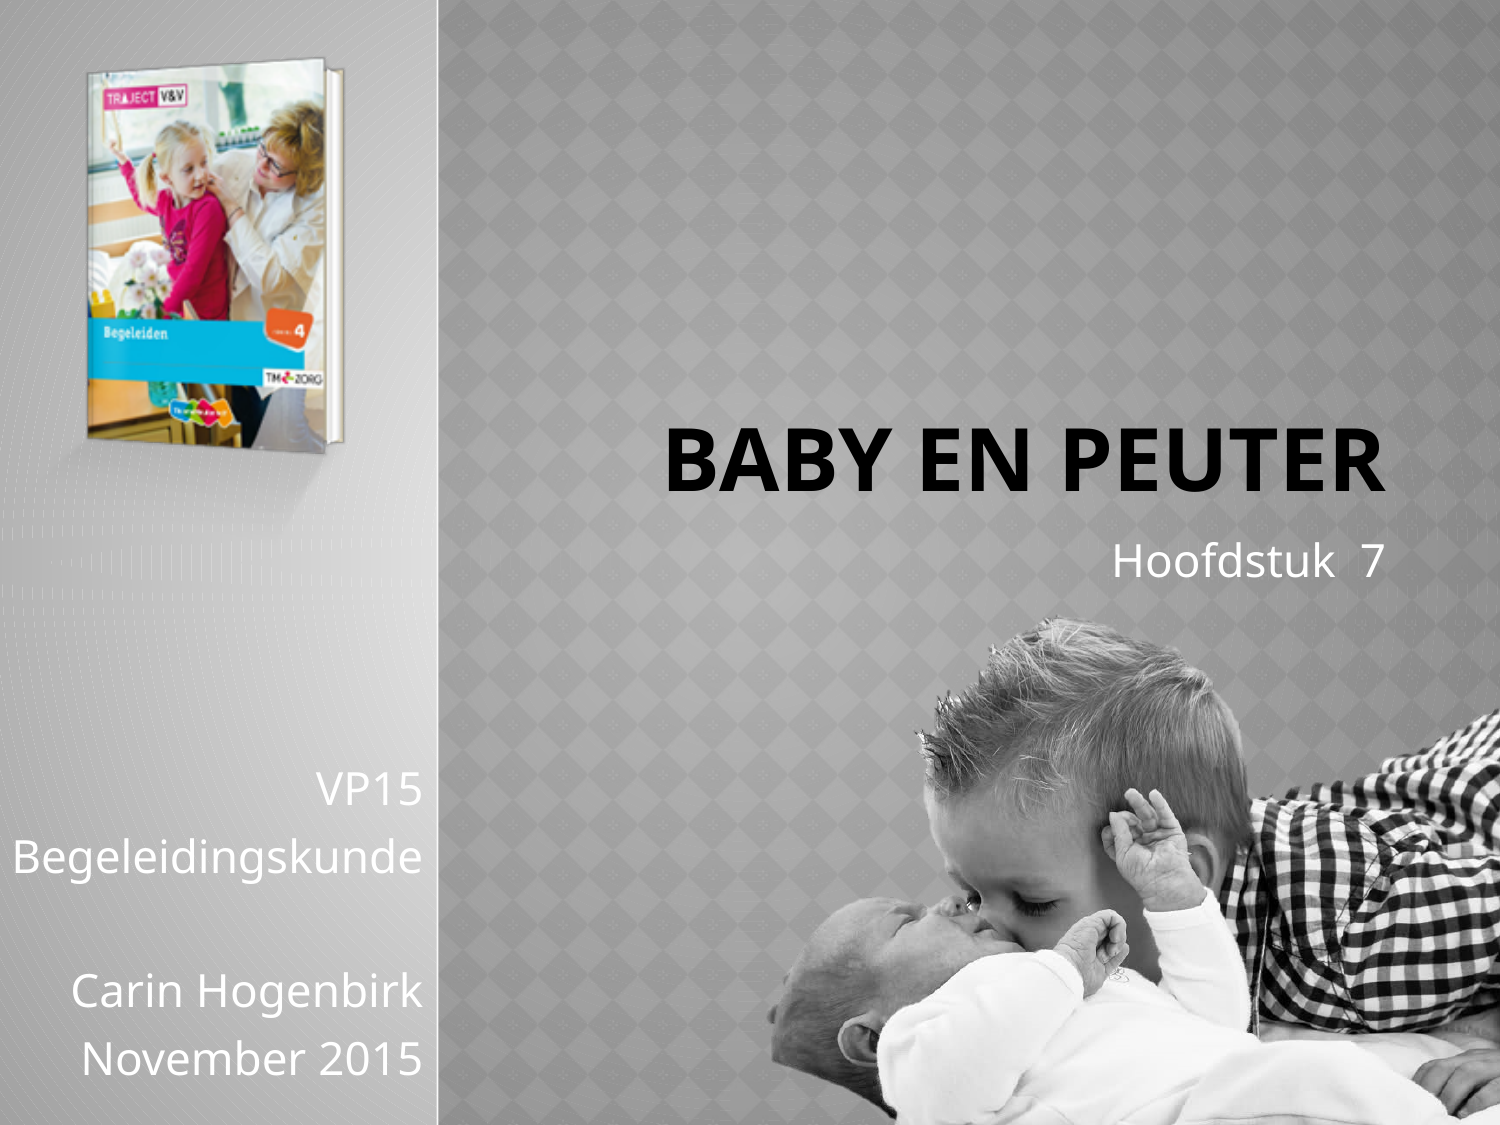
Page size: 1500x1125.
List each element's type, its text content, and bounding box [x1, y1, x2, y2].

picture [719, 604, 1500, 1125]
title Baby en peuter [556, 159, 1395, 510]
picture [0, 5, 444, 558]
subtitle VP15 Begeleidingskunde Carin Hogenbirk November 2015 [3, 692, 432, 1125]
text_box Hoofdstuk 7 [554, 531, 1394, 623]
